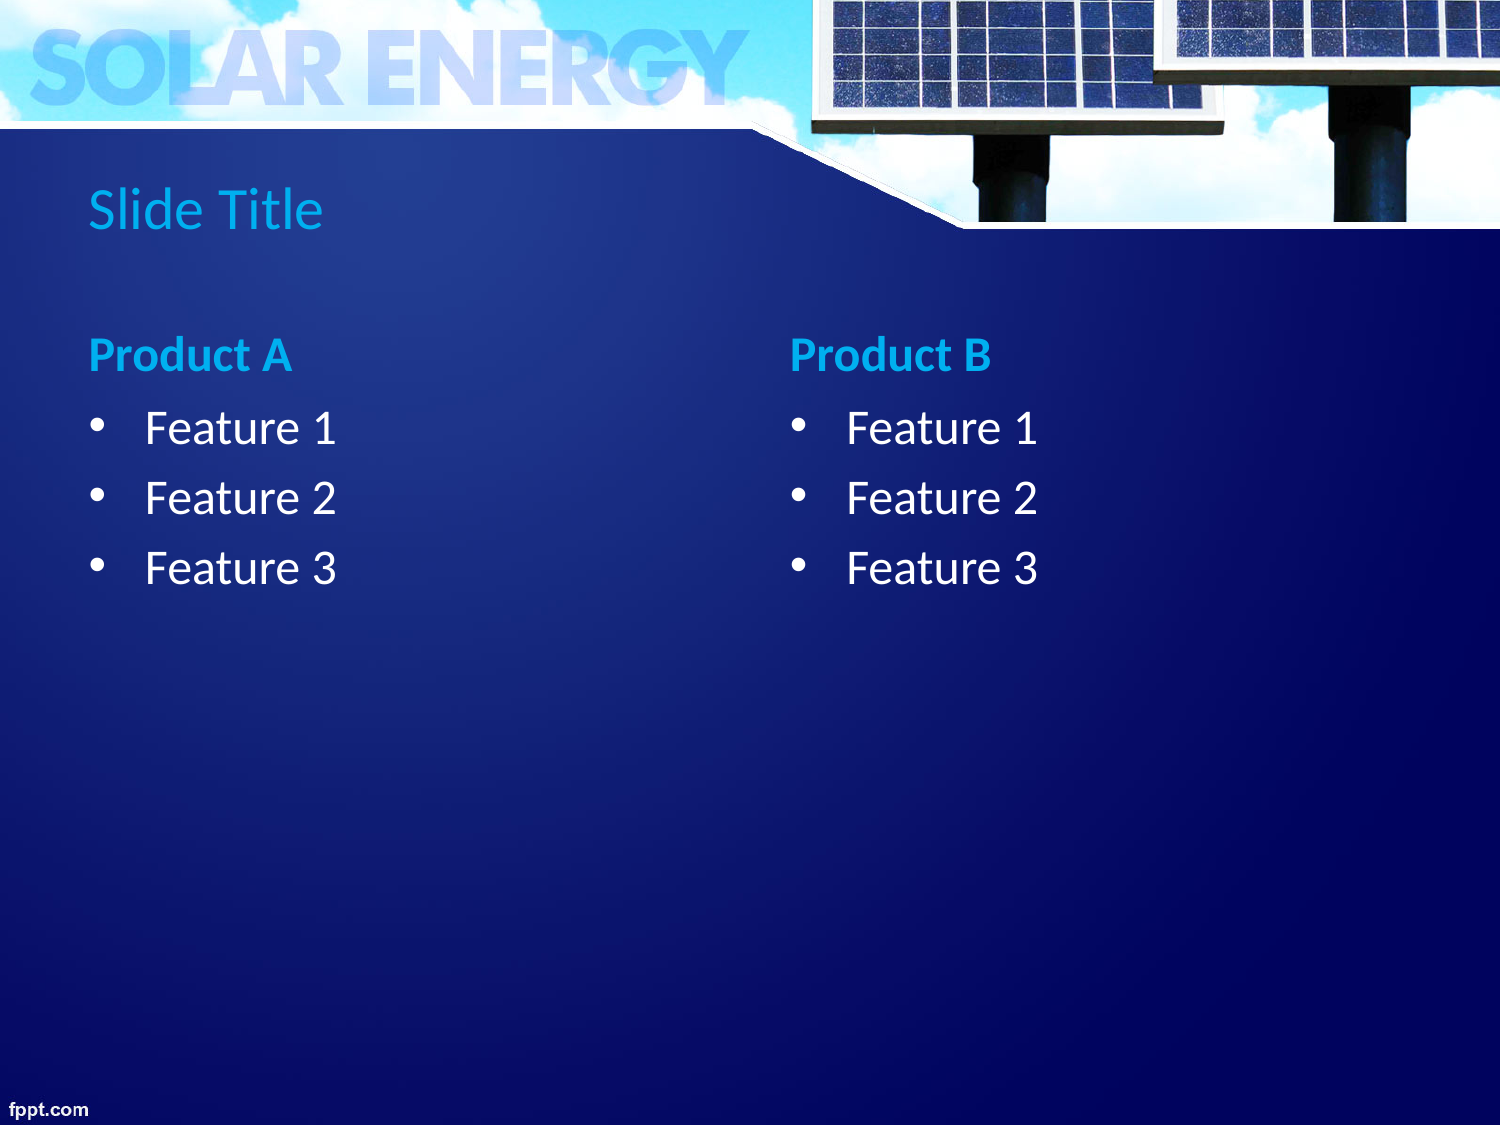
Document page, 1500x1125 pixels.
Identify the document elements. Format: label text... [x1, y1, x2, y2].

list Feature 1 Feature 2 Feature 3 [775, 387, 1452, 911]
title Slide Title [73, 161, 1449, 249]
list Product B [775, 286, 1452, 387]
list Feature 1 Feature 2 Feature 3 [73, 387, 775, 911]
picture [0, 0, 1500, 1125]
list Product A [73, 286, 775, 387]
